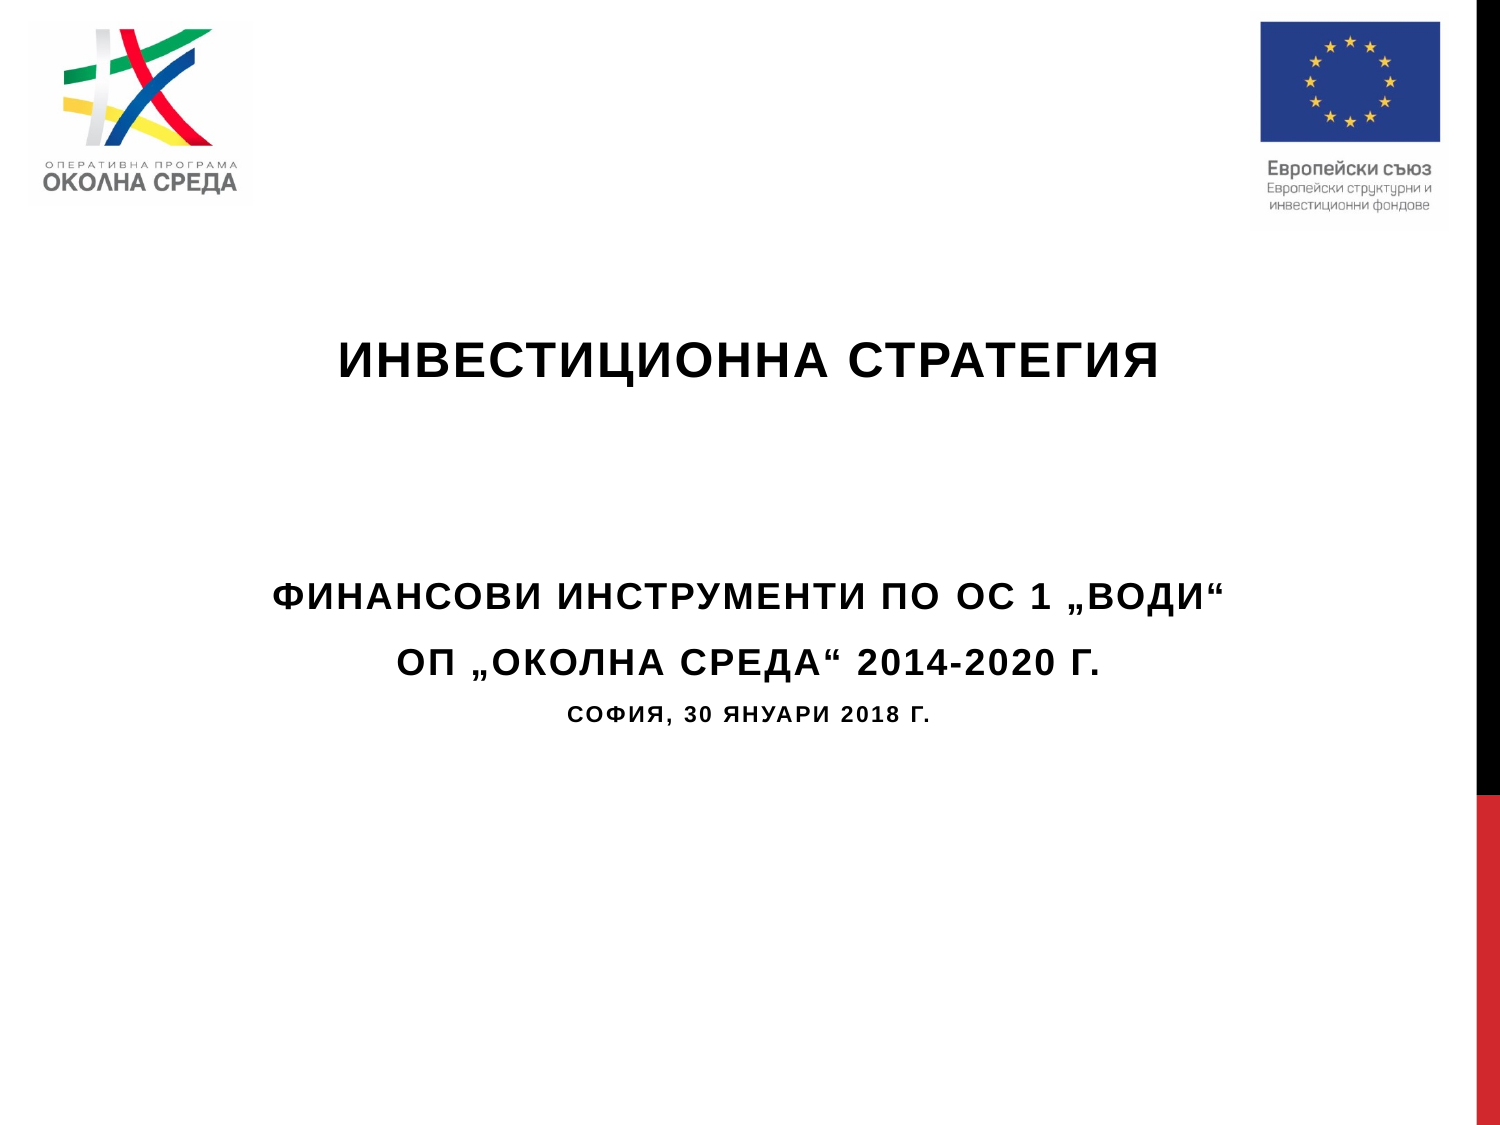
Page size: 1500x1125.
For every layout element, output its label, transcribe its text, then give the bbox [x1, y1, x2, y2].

picture [27, 21, 254, 207]
picture [1249, 11, 1450, 232]
subtitle Инвестиционна стратегия Финансови инструменти ПО ос 1 „Води“ ОП „Околна среда“ 2014-2020 г. сОФИЯ, 30 януари 2018 г. [162, 237, 1335, 850]
